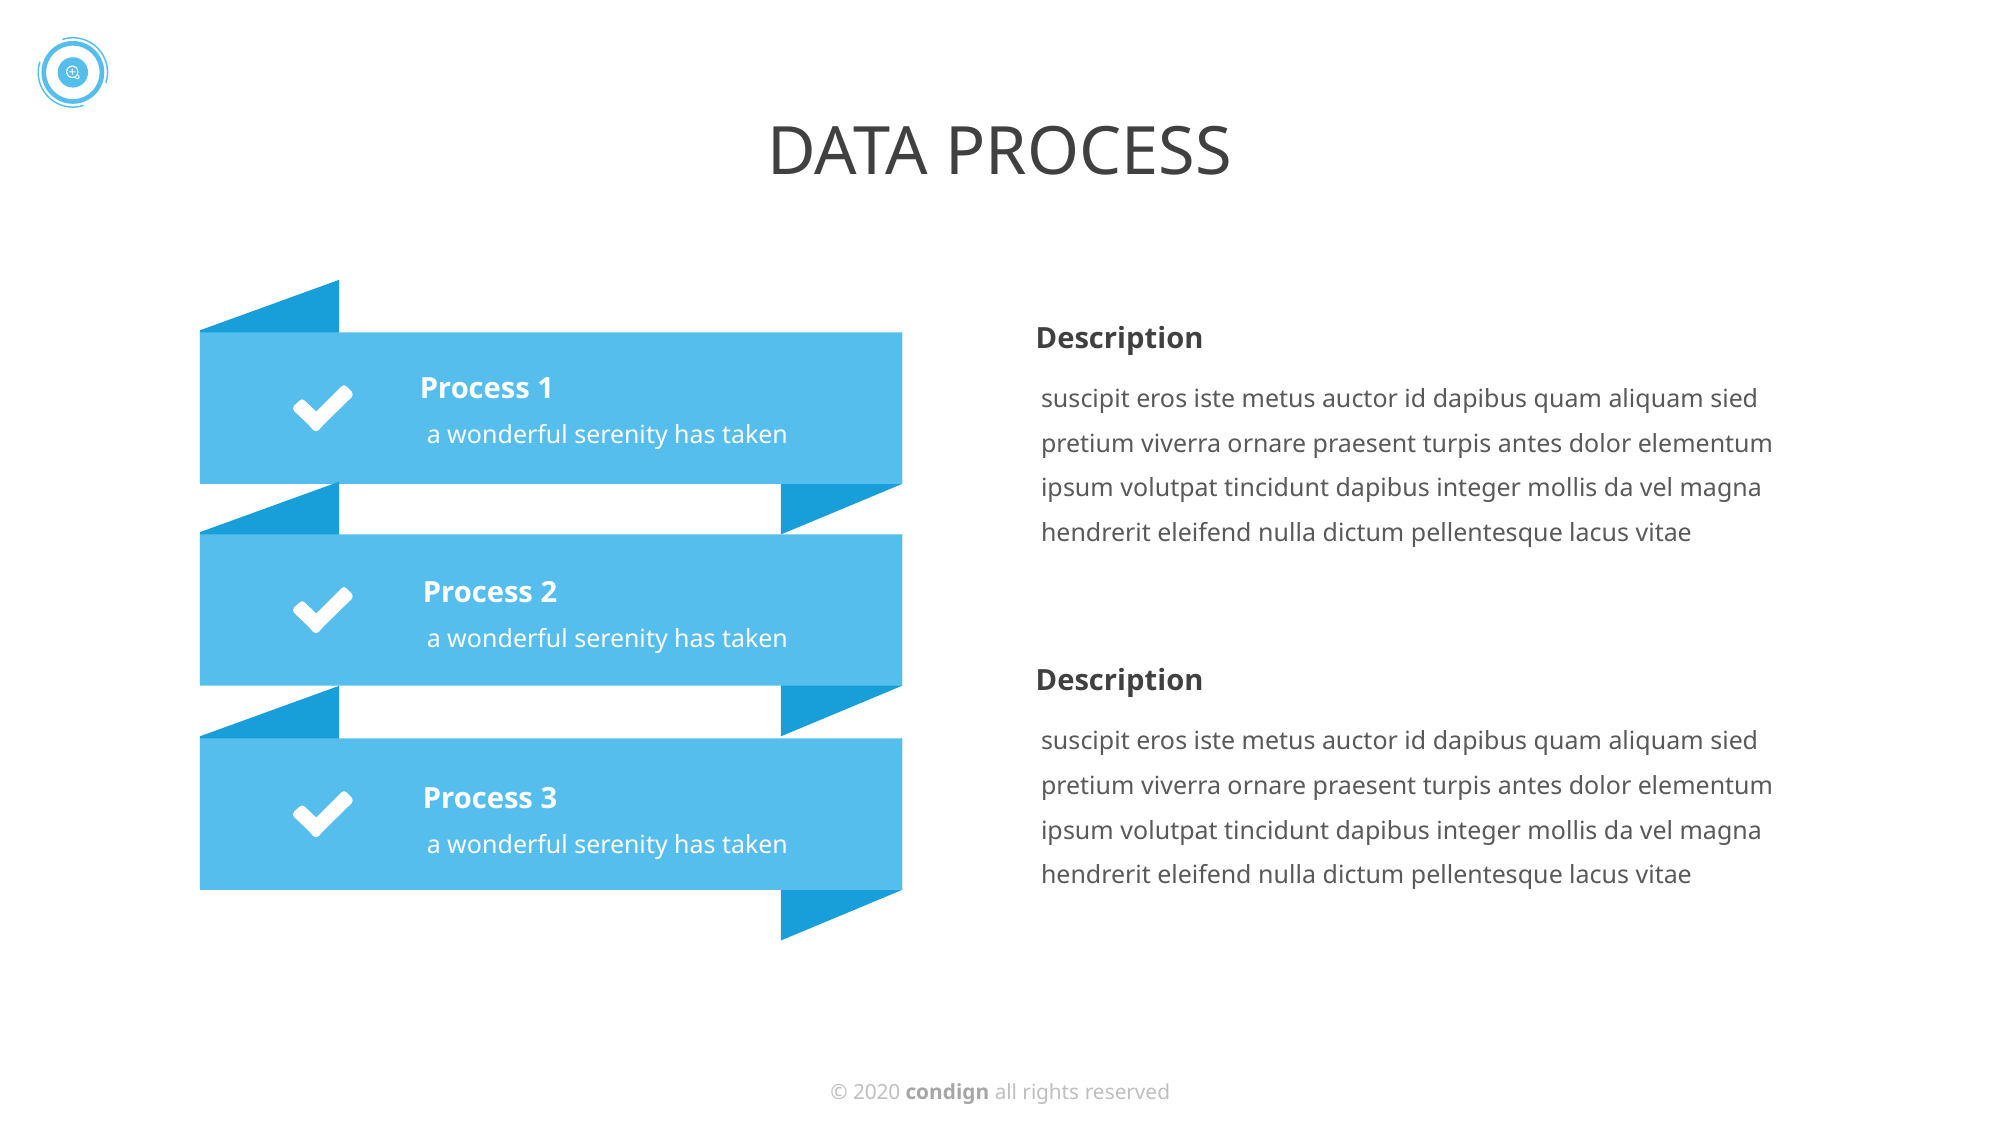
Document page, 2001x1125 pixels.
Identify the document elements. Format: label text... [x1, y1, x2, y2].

text_box Process 1 [405, 362, 570, 412]
text_box Process 2 [408, 565, 573, 616]
text_box a wonderful serenity has taken [412, 396, 814, 457]
text_box [37, 37, 109, 108]
text_box [199, 481, 340, 684]
text_box DATA PROCESS [701, 107, 1299, 188]
text_box [199, 685, 340, 888]
text_box [292, 385, 353, 432]
text_box Process 3 [408, 772, 573, 822]
text_box [780, 484, 902, 534]
text_box Description [1020, 311, 1219, 362]
text_box a wonderful serenity has taken [412, 806, 814, 867]
text_box Description [1020, 653, 1219, 704]
text_box © 2020 condign all rights reserved [830, 1078, 1171, 1104]
text_box [200, 332, 903, 484]
text_box [200, 738, 903, 890]
text_box [780, 686, 902, 737]
text_box [780, 890, 902, 941]
text_box suscipit eros iste metus auctor id dapibus quam aliquam sied pretium viverra ornare praesent turpis antes dolor elementum ipsum volutpat tincidunt dapibus integer mollis da vel magna hendrerit eleifend nulla dictum pellentesque lacus vitae [1026, 702, 1829, 897]
text_box [292, 587, 353, 634]
text_box [199, 279, 340, 482]
text_box suscipit eros iste metus auctor id dapibus quam aliquam sied pretium viverra ornare praesent turpis antes dolor elementum ipsum volutpat tincidunt dapibus integer mollis da vel magna hendrerit eleifend nulla dictum pellentesque lacus vitae [1026, 359, 1829, 555]
text_box a wonderful serenity has taken [412, 600, 814, 661]
text_box [292, 791, 353, 838]
text_box [200, 534, 903, 686]
